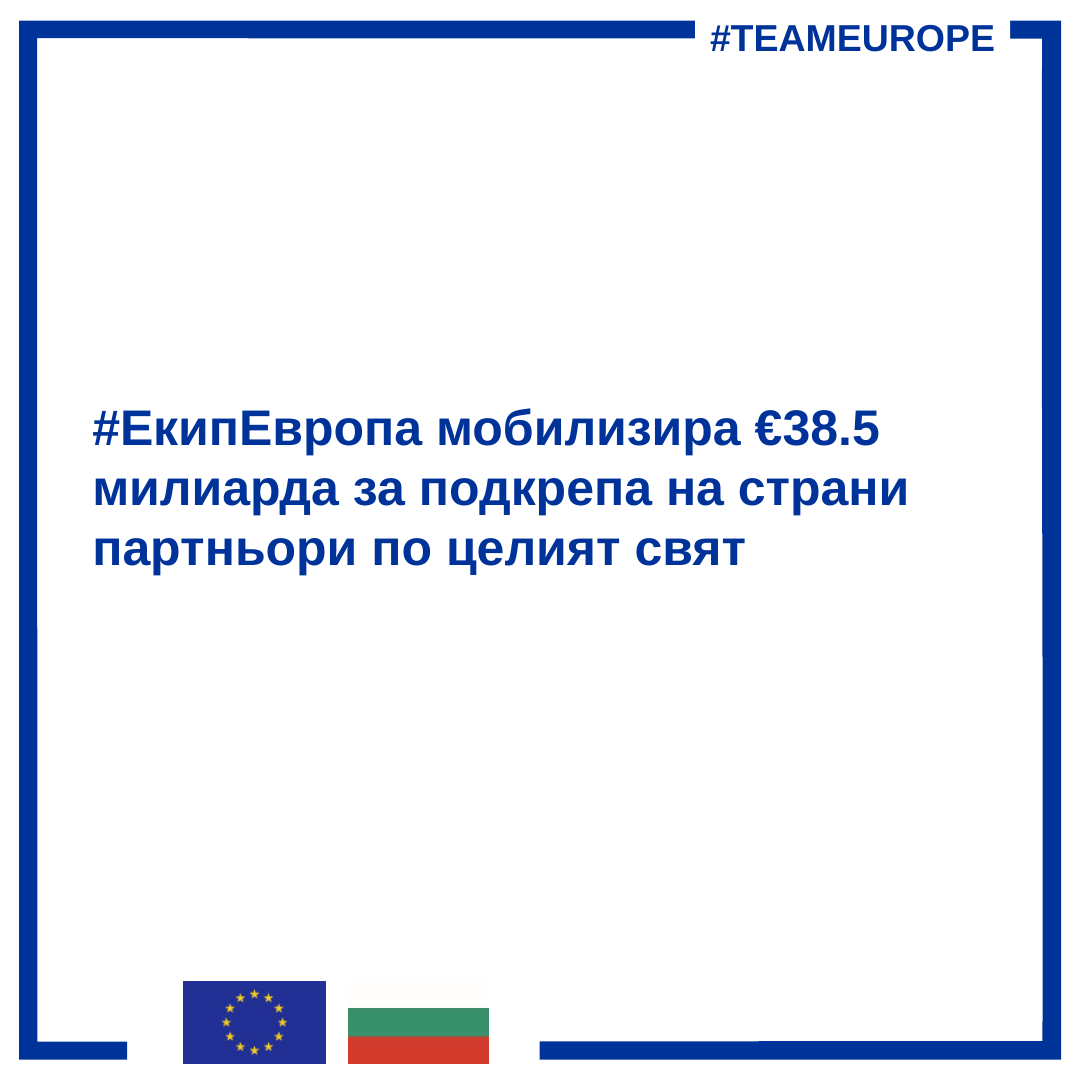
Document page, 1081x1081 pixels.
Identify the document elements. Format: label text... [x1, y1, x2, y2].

picture [347, 979, 490, 1065]
picture [182, 980, 327, 1065]
text_box #ЕкипЕвропа мобилизира €38.5 милиарда за подкрепа на страни партньори по целият свят [77, 388, 950, 583]
